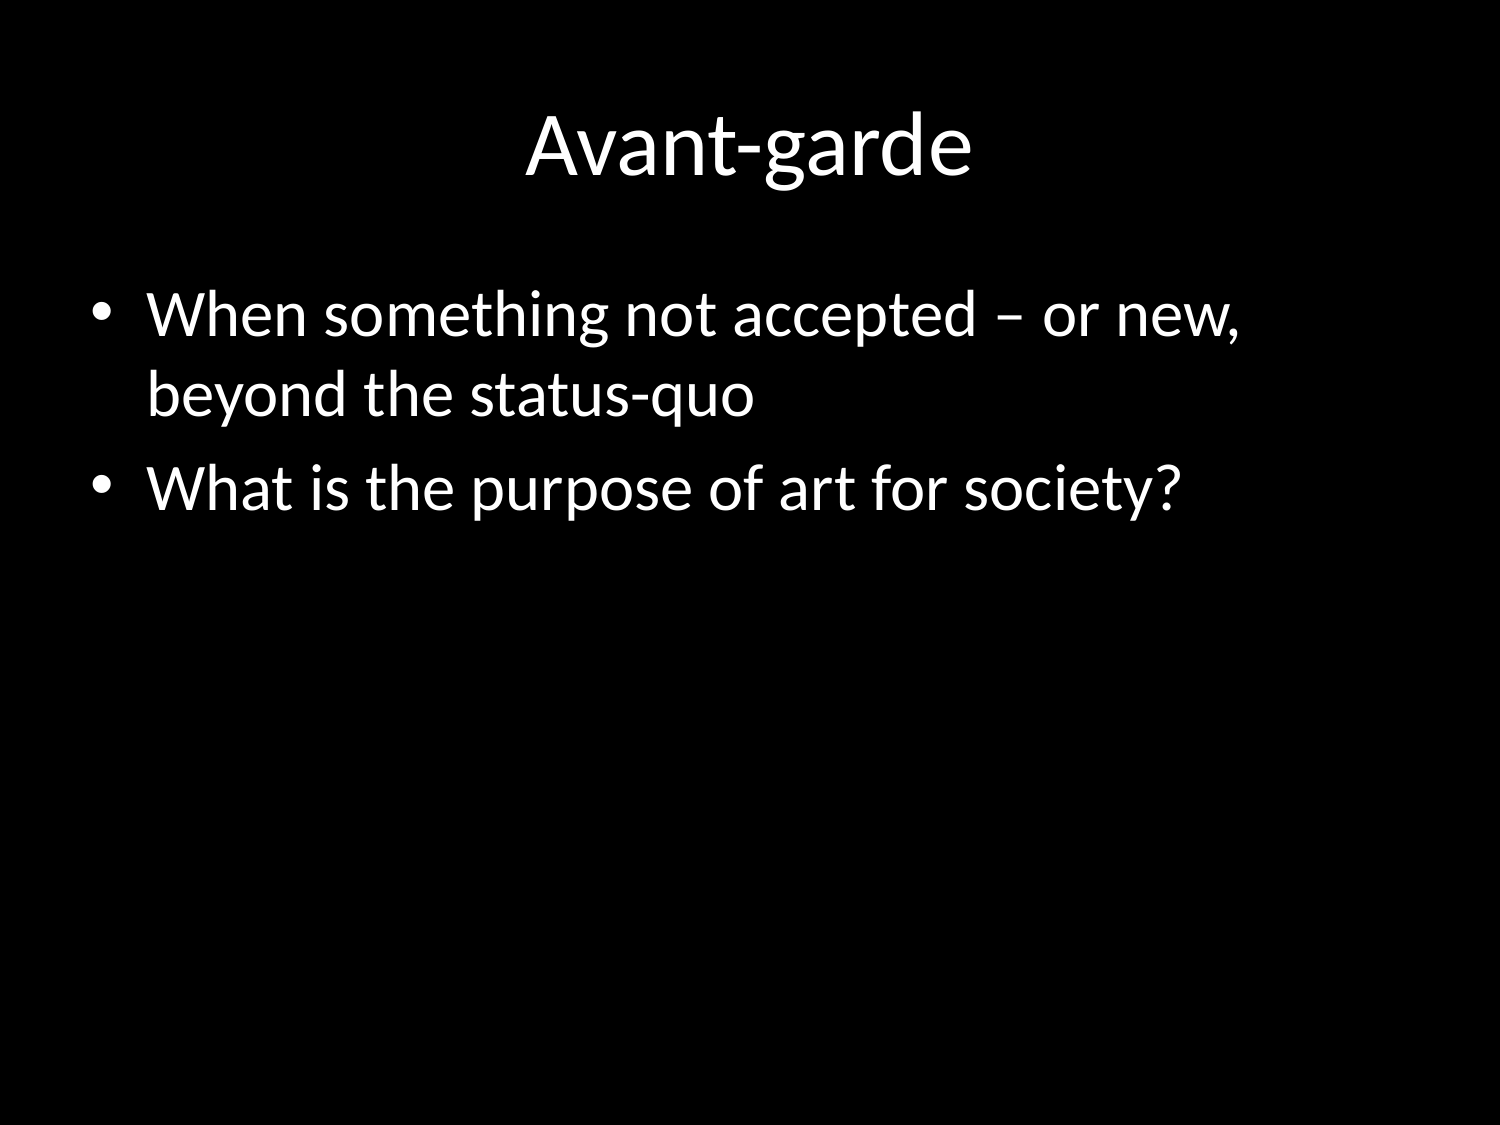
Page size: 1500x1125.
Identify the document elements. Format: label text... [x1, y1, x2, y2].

title Avant-garde [75, 45, 1425, 233]
list When something not accepted – or new, beyond the status-quo What is the purpose of art for society? [75, 262, 1425, 1005]
